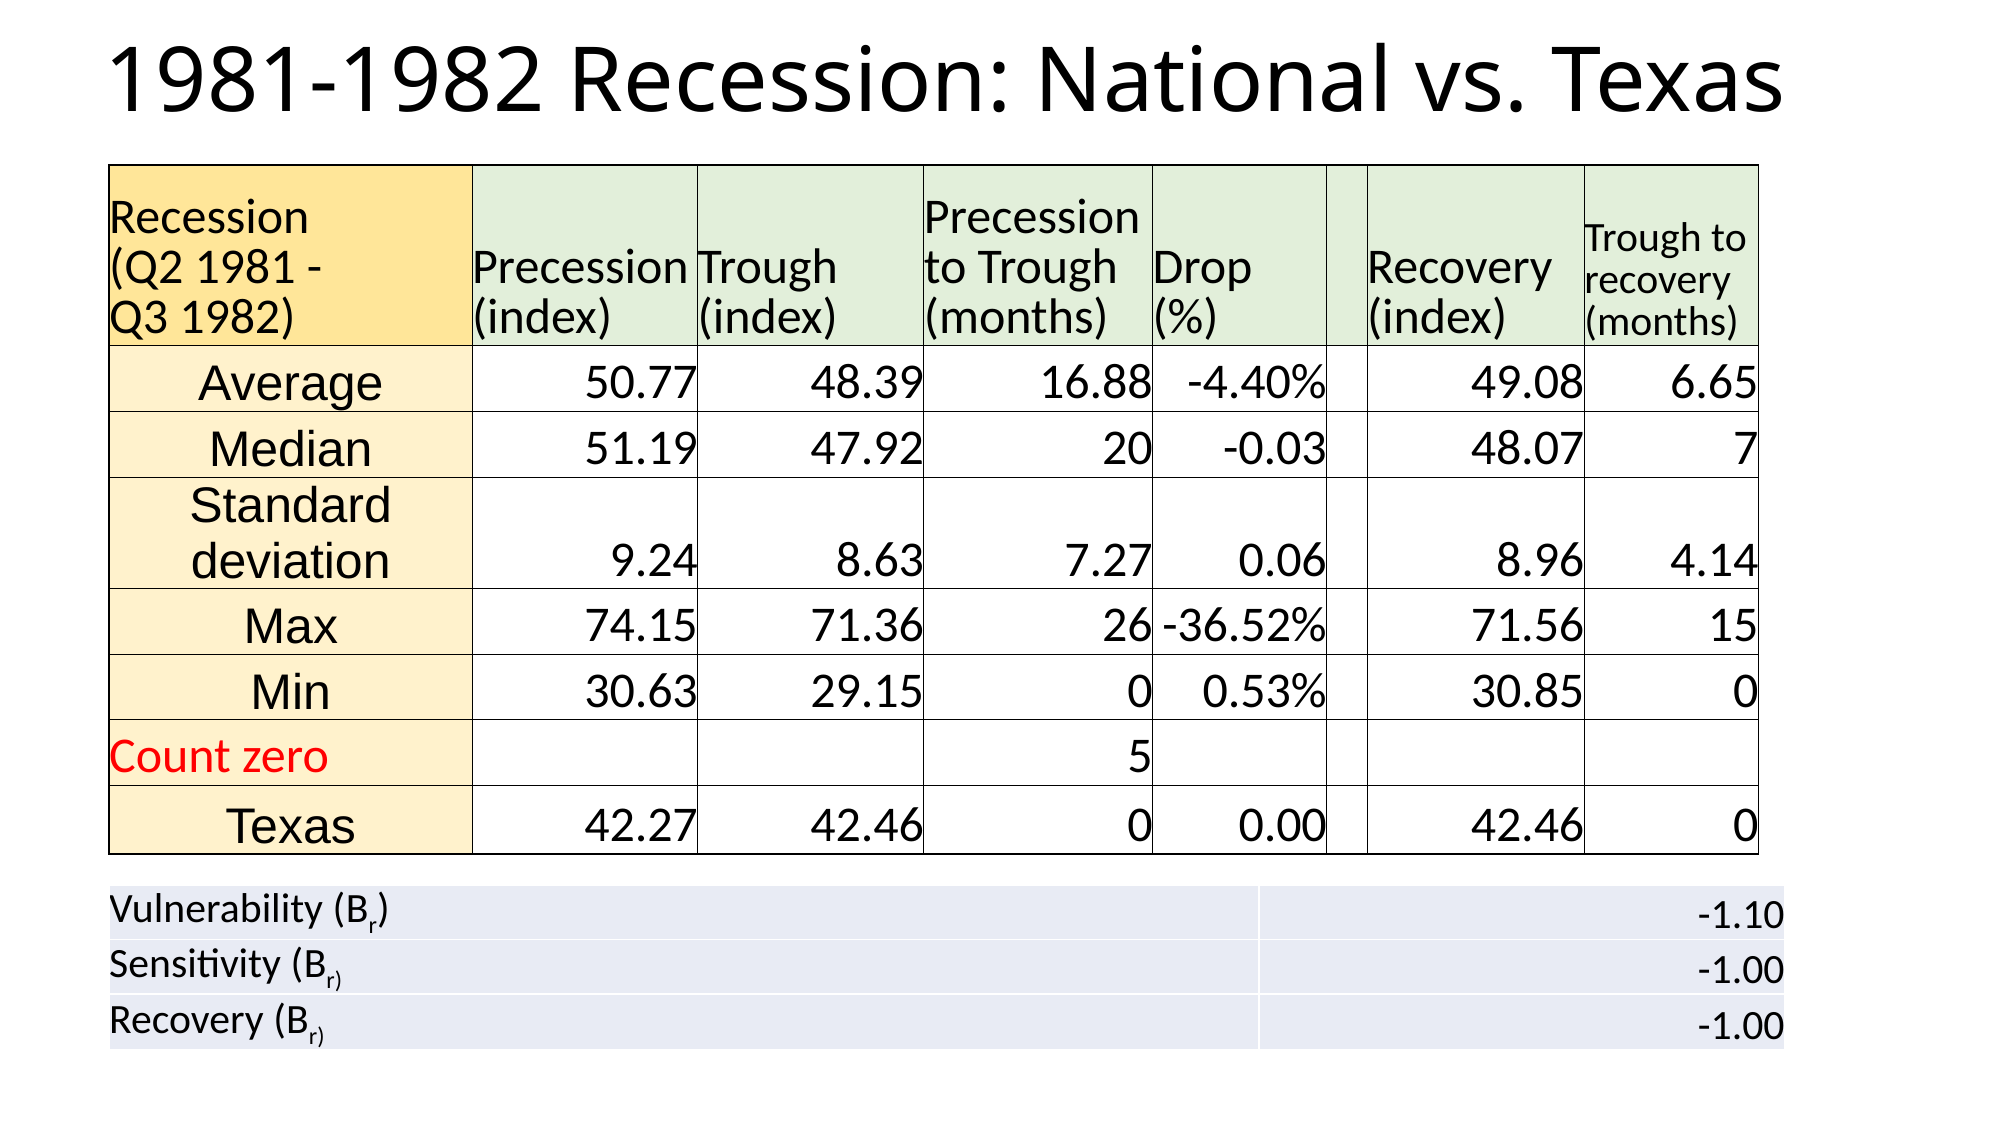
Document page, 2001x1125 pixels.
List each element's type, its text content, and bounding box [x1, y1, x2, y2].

table_cell Texas [110, 786, 472, 853]
table_cell 30.85 [1368, 655, 1584, 719]
table_cell 0 [924, 786, 1152, 853]
table_cell 74.15 [473, 589, 697, 654]
table_cell 20 [924, 412, 1152, 477]
table_cell 5 [924, 720, 1152, 785]
table_cell 0.53% [1153, 655, 1326, 719]
table_cell [1327, 346, 1367, 411]
table_header Trough (index) [698, 166, 923, 345]
table_cell 15 [1585, 589, 1758, 654]
table_cell [1327, 589, 1367, 654]
table_header Precession (index) [473, 166, 697, 345]
table_cell 48.07 [1368, 412, 1584, 477]
table_cell 0 [924, 655, 1152, 719]
table_header Recovery (index) [1368, 166, 1584, 345]
table_cell Max [110, 589, 472, 654]
table_cell [698, 720, 923, 785]
table_cell 30.63 [473, 655, 697, 719]
table_cell 6.65 [1585, 346, 1758, 411]
table_header Recession (Q2 1981 - Q3 1982) [110, 166, 472, 345]
table_cell 7.27 [924, 478, 1152, 588]
table_cell 0.00 [1153, 786, 1326, 853]
table_cell 50.77 [473, 346, 697, 411]
title 1981-1982 Recession: National vs. Texas [89, 20, 1815, 144]
table_cell 42.46 [698, 786, 923, 853]
table_cell 0.06 [1153, 478, 1326, 588]
table_cell [1153, 720, 1326, 785]
table_cell 71.36 [698, 589, 923, 654]
table_cell 51.19 [473, 412, 697, 477]
table_cell 48.39 [698, 346, 923, 411]
table_cell 49.08 [1368, 346, 1584, 411]
table_cell 9.24 [473, 478, 697, 588]
table_cell 42.27 [473, 786, 697, 853]
table_cell -1.00 [1260, 995, 1784, 1049]
table_cell 47.92 [698, 412, 923, 477]
table_cell -1.00 [1260, 940, 1784, 993]
table_cell 0 [1585, 786, 1758, 853]
table_cell [1327, 786, 1367, 853]
table_cell [1327, 412, 1367, 477]
table_cell Median [110, 412, 472, 477]
table_cell -36.52% [1153, 589, 1326, 654]
table_cell 7 [1585, 412, 1758, 477]
table_cell 0 [1585, 655, 1758, 719]
table_cell Sensitivity (Br) [110, 940, 1258, 993]
table_header [1327, 166, 1367, 345]
table_cell Average [110, 346, 472, 411]
table_cell 42.46 [1368, 786, 1584, 853]
table_header Precession to Trough (months) [924, 166, 1152, 345]
table_cell Min [110, 655, 472, 719]
table_cell [1585, 720, 1758, 785]
table_header -1.10 [1260, 886, 1784, 939]
table_cell 8.63 [698, 478, 923, 588]
table_cell [1327, 478, 1367, 588]
table_cell -0.03 [1153, 412, 1326, 477]
table_cell 29.15 [698, 655, 923, 719]
table_header Drop (%) [1153, 166, 1326, 345]
table_header Vulnerability (Br) [110, 886, 1258, 939]
table_cell 4.14 [1585, 478, 1758, 588]
table_header Trough to recovery (months) [1585, 166, 1758, 345]
table_cell [1368, 720, 1584, 785]
table_cell [473, 720, 697, 785]
table_cell Recovery (Br) [110, 995, 1258, 1049]
table_cell Count zero [110, 720, 472, 785]
table_cell 16.88 [924, 346, 1152, 411]
table_cell 26 [924, 589, 1152, 654]
table_cell [1327, 655, 1367, 719]
table_cell -4.40% [1153, 346, 1326, 411]
table_cell 8.96 [1368, 478, 1584, 588]
table_cell 71.56 [1368, 589, 1584, 654]
table_cell Standard deviation [110, 478, 472, 588]
table_cell [1327, 720, 1367, 785]
